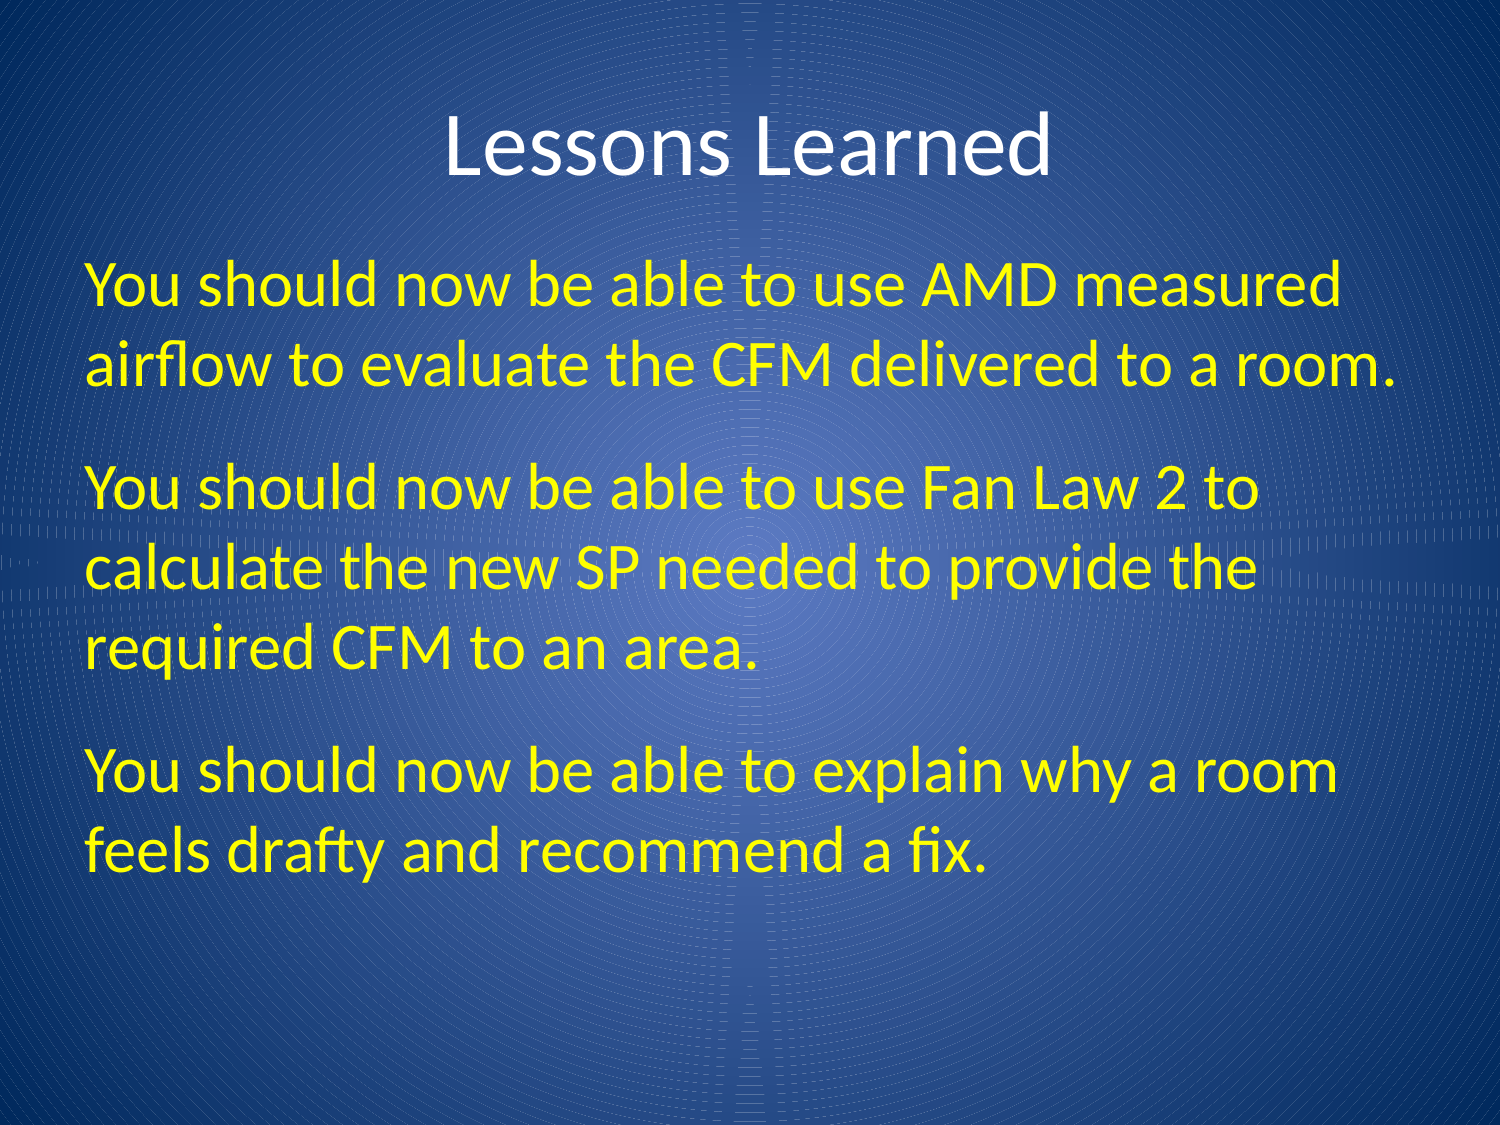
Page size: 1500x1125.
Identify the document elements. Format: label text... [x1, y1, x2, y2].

title Lessons Learned [75, 45, 1425, 233]
list You should now be able to use AMD measured airflow to evaluate the CFM delivered to a room. You should now be able to use Fan Law 2 to calculate the new SP needed to provide the required CFM to an area. You should now be able to explain why a room feels drafty and recommend a fix. [69, 232, 1420, 1096]
